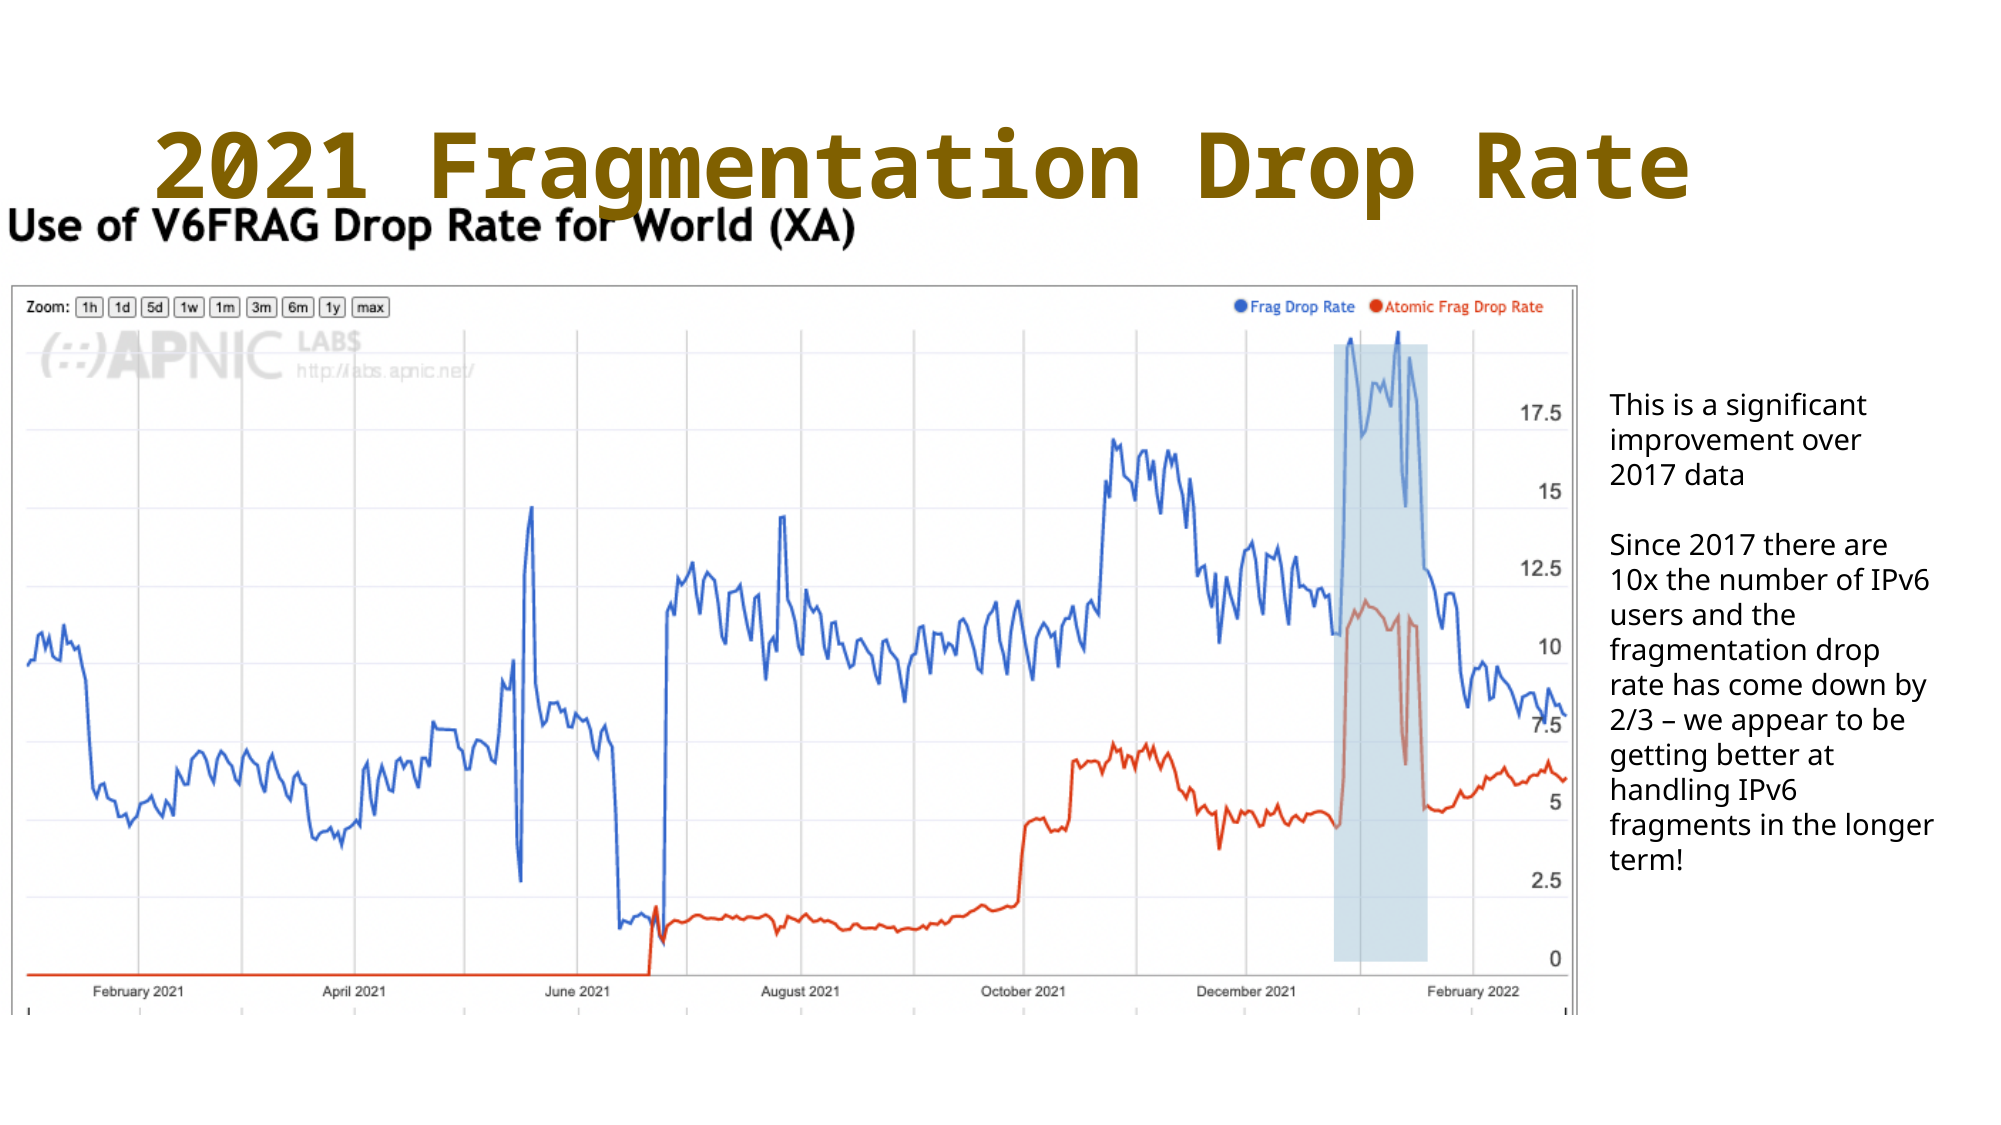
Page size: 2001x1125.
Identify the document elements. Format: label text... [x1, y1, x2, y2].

text_box This is a significant improvement over 2017 data Since 2017 there are 10x the number of IPv6 users and the fragmentation drop rate has come down by 2/3 – we appear to be getting better at handling IPv6 fragments in the longer term! [1595, 379, 1950, 954]
title 2021 Fragmentation Drop Rate [137, 59, 1863, 278]
picture [0, 197, 1595, 1015]
